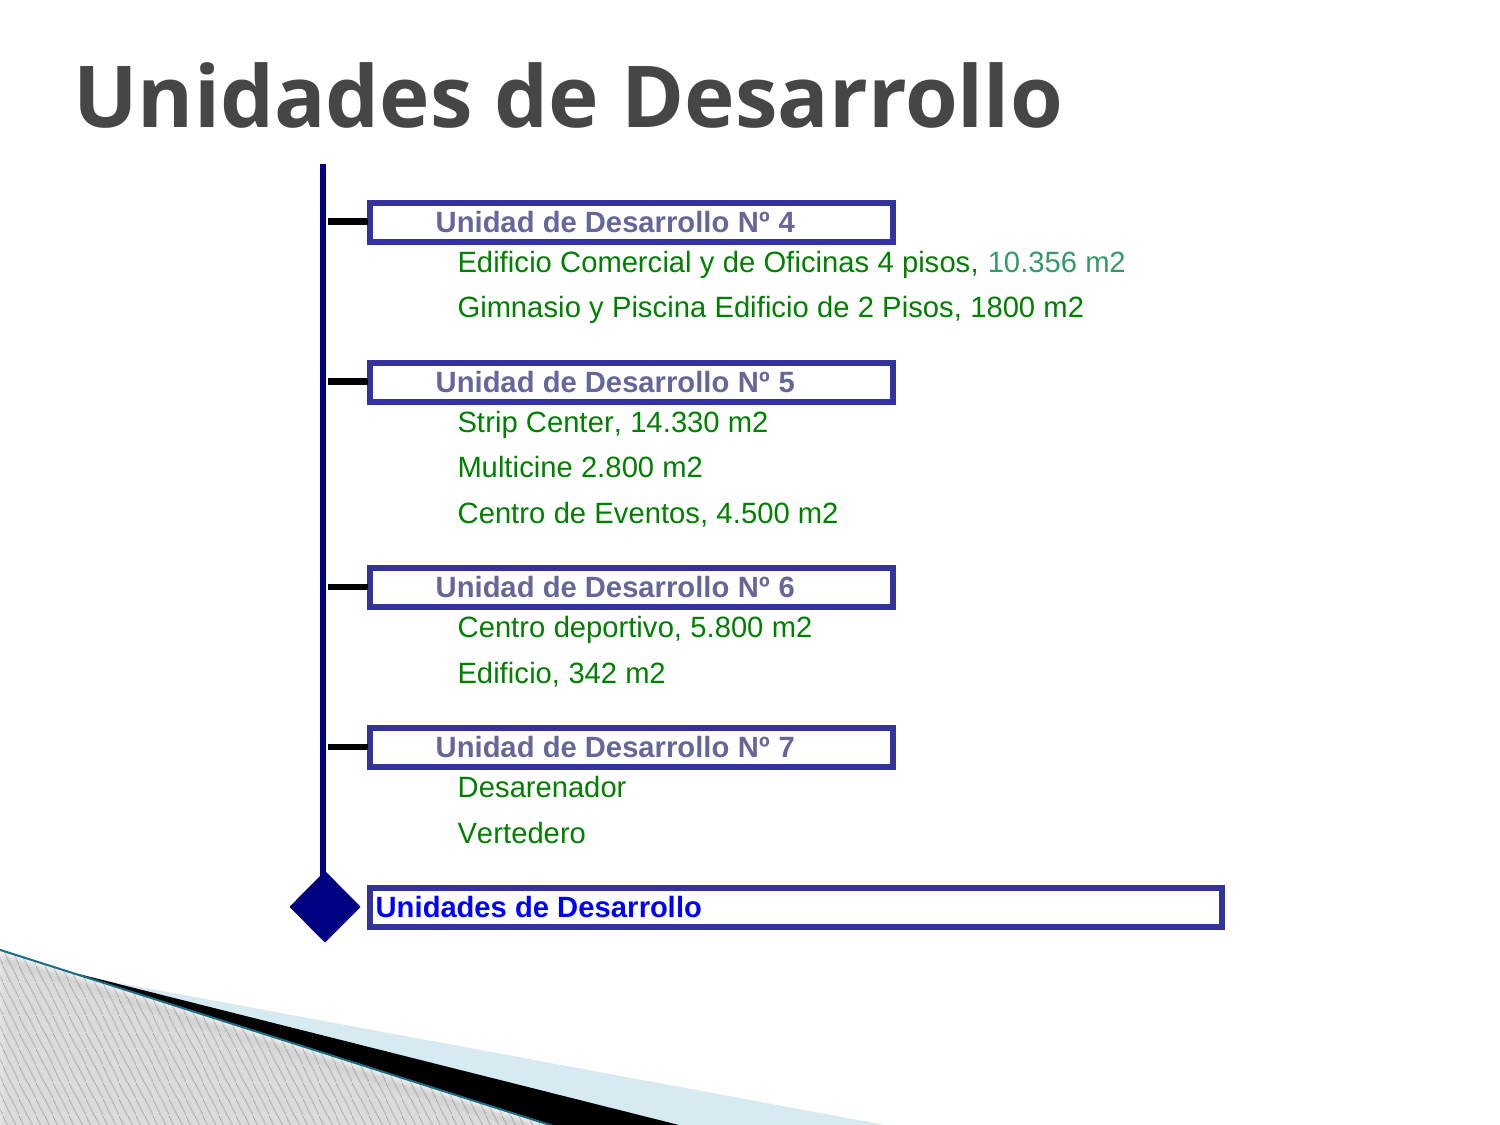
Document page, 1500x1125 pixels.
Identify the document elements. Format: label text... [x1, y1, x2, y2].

picture [163, 163, 1355, 967]
text_box Unidades de Desarrollo [58, 0, 1409, 188]
